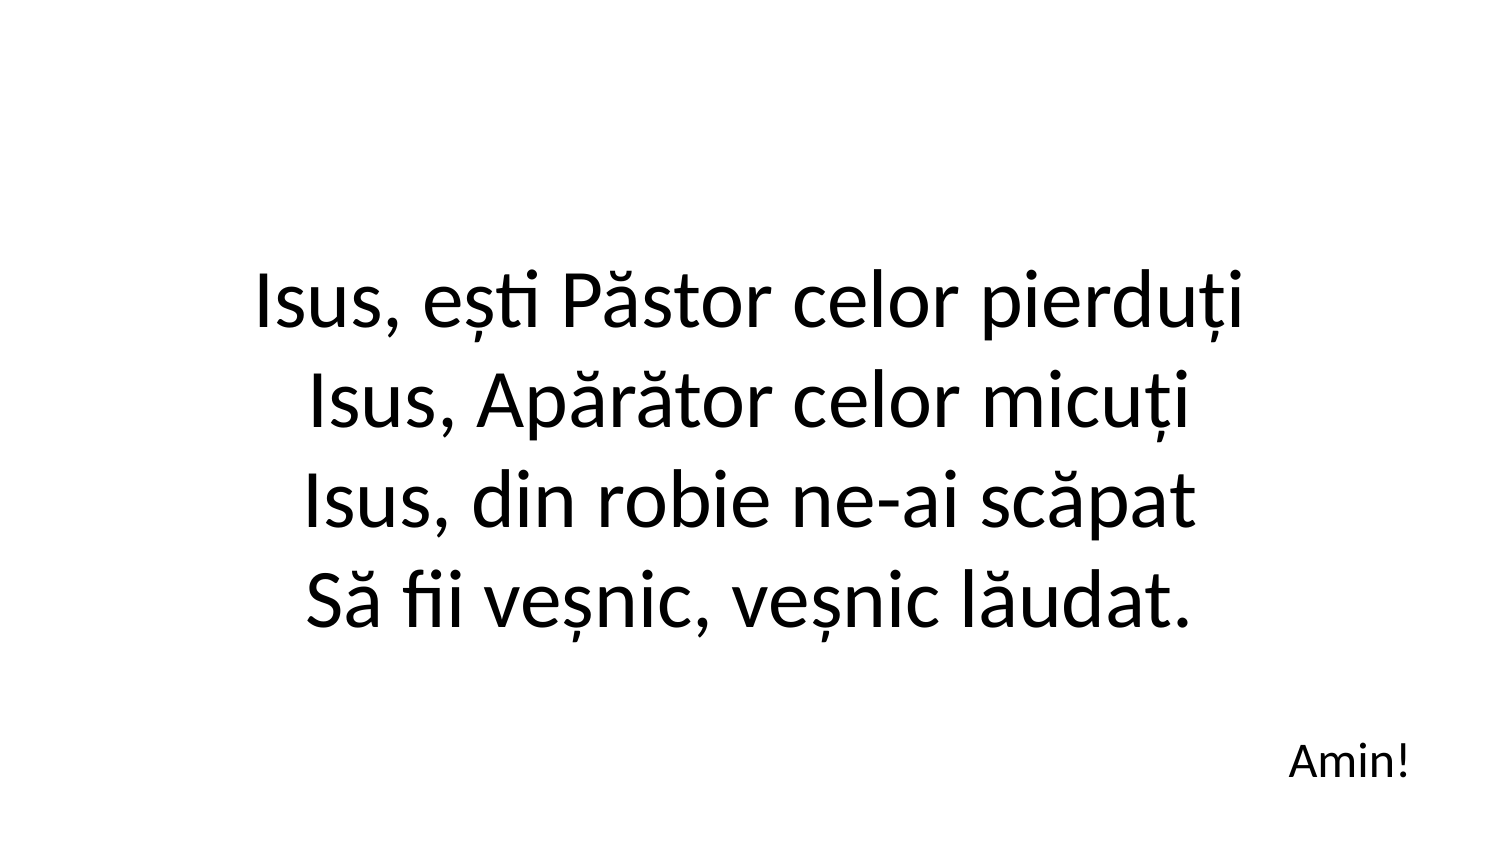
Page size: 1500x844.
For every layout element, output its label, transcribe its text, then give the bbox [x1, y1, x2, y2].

text_box Amin! [1273, 674, 1427, 795]
text_box Isus, ești Păstor celor pierduți Isus, Apărător celor micuți Isus, din robie ne-ai scăpat Să fii veșnic, veșnic lăudat. [238, 192, 1262, 652]
